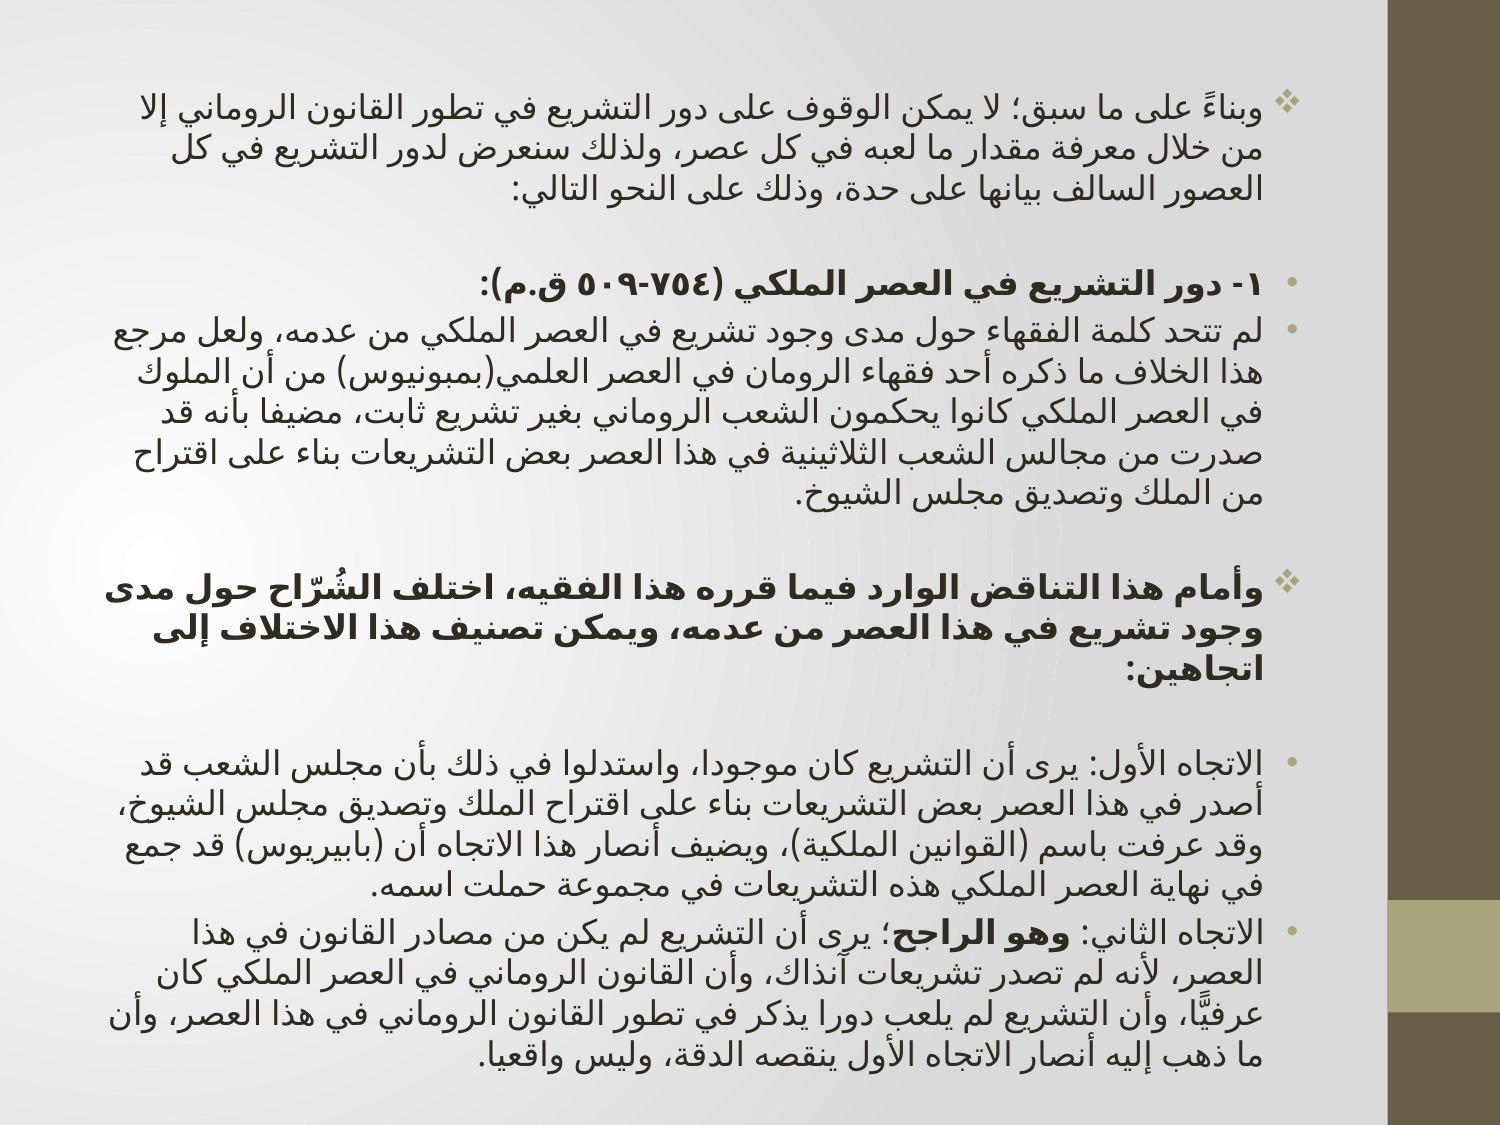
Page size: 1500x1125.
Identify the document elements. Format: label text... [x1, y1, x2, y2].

list وبناءً على ما سبق؛ لا يمكن الوقوف على دور التشريع في تطور القانون الروماني إلا من خلال معرفة مقدار ما لعبه في كل عصر، ولذلك سنعرض لدور التشريع في كل العصور السالف بيانها على حدة، وذلك على النحو التالي: ١- دور التشريع في العصر الملكي (٧٥٤-٥٠٩ ق.م): لم تتحد كلمة الفقهاء حول مدى وجود تشريع في العصر الملكي من عدمه، ولعل مرجع هذا الخلاف ما ذكره أحد فقهاء الرومان في العصر العلمي(بمبونيوس) من أن الملوك في العصر الملكي كانوا يحكمون الشعب الروماني بغير تشريع ثابت، مضيفا بأنه قد صدرت من مجالس الشعب الثلاثينية في هذا العصر بعض التشريعات بناء على اقتراح من الملك وتصديق مجلس الشيوخ. وأمام هذا التناقض الوارد فيما قرره هذا الفقيه، اختلف الشُرّاح حول مدى وجود تشريع في هذا العصر من عدمه، ويمكن تصنيف هذا الاختلاف إلى اتجاهين: الاتجاه الأول: يرى أن التشريع كان موجودا، واستدلوا في ذلك بأن مجلس الشعب قد أصدر في هذا العصر بعض التشريعات بناء على اقتراح الملك وتصديق مجلس الشيوخ، وقد عرفت باسم (القوانين الملكية)، ويضيف أنصار هذا الاتجاه أن (بابيريوس) قد جمع في نهاية العصر الملكي هذه التشريعات في مجموعة حملت اسمه. الاتجاه الثاني: وهو الراجح؛ يرى أن التشريع لم يكن من مصادر القانون في هذا العصر، لأنه لم تصدر تشريعات آنذاك، وأن القانون الروماني في العصر الملكي كان عرفيًّا، وأن التشريع لم يلعب دورا يذكر في تطور القانون الروماني في هذا العصر، وأن ما ذهب إليه أنصار الاتجاه الأول ينقصه الدقة، وليس واقعيا. [75, 78, 1325, 1106]
